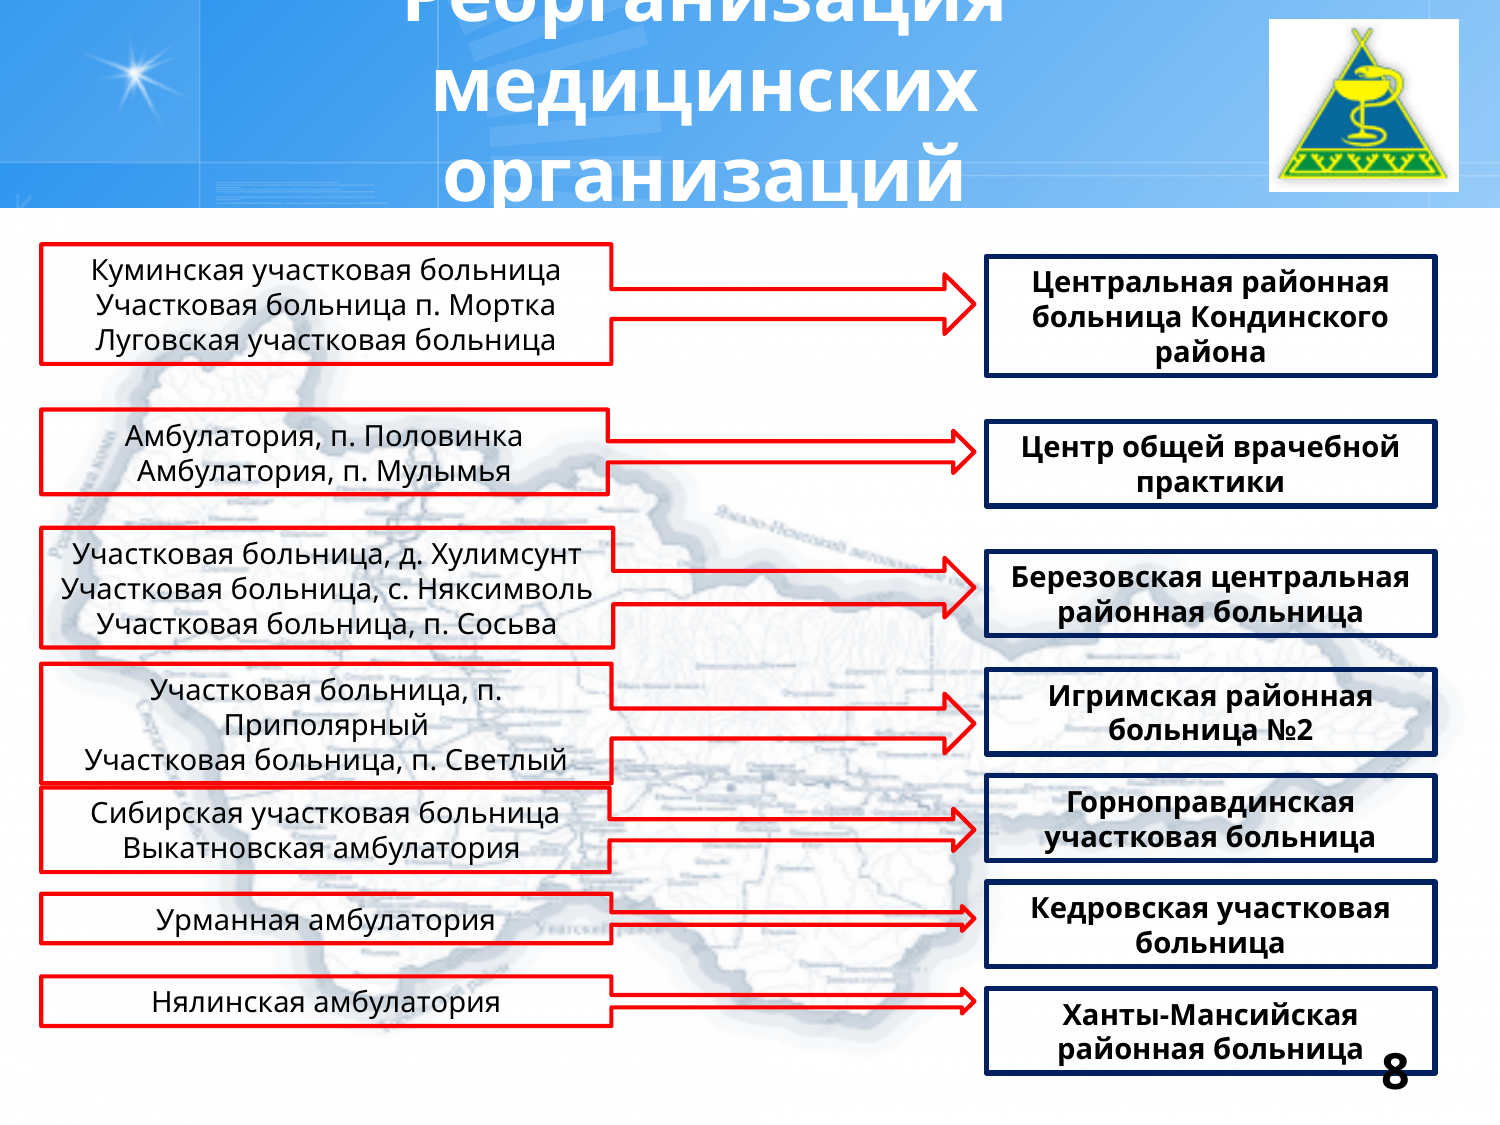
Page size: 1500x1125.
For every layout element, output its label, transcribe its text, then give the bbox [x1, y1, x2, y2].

picture [71, 9, 198, 158]
picture [0, 207, 1500, 1125]
picture [1269, 18, 1459, 192]
title Реорганизация медицинских организаций [199, 0, 1211, 162]
